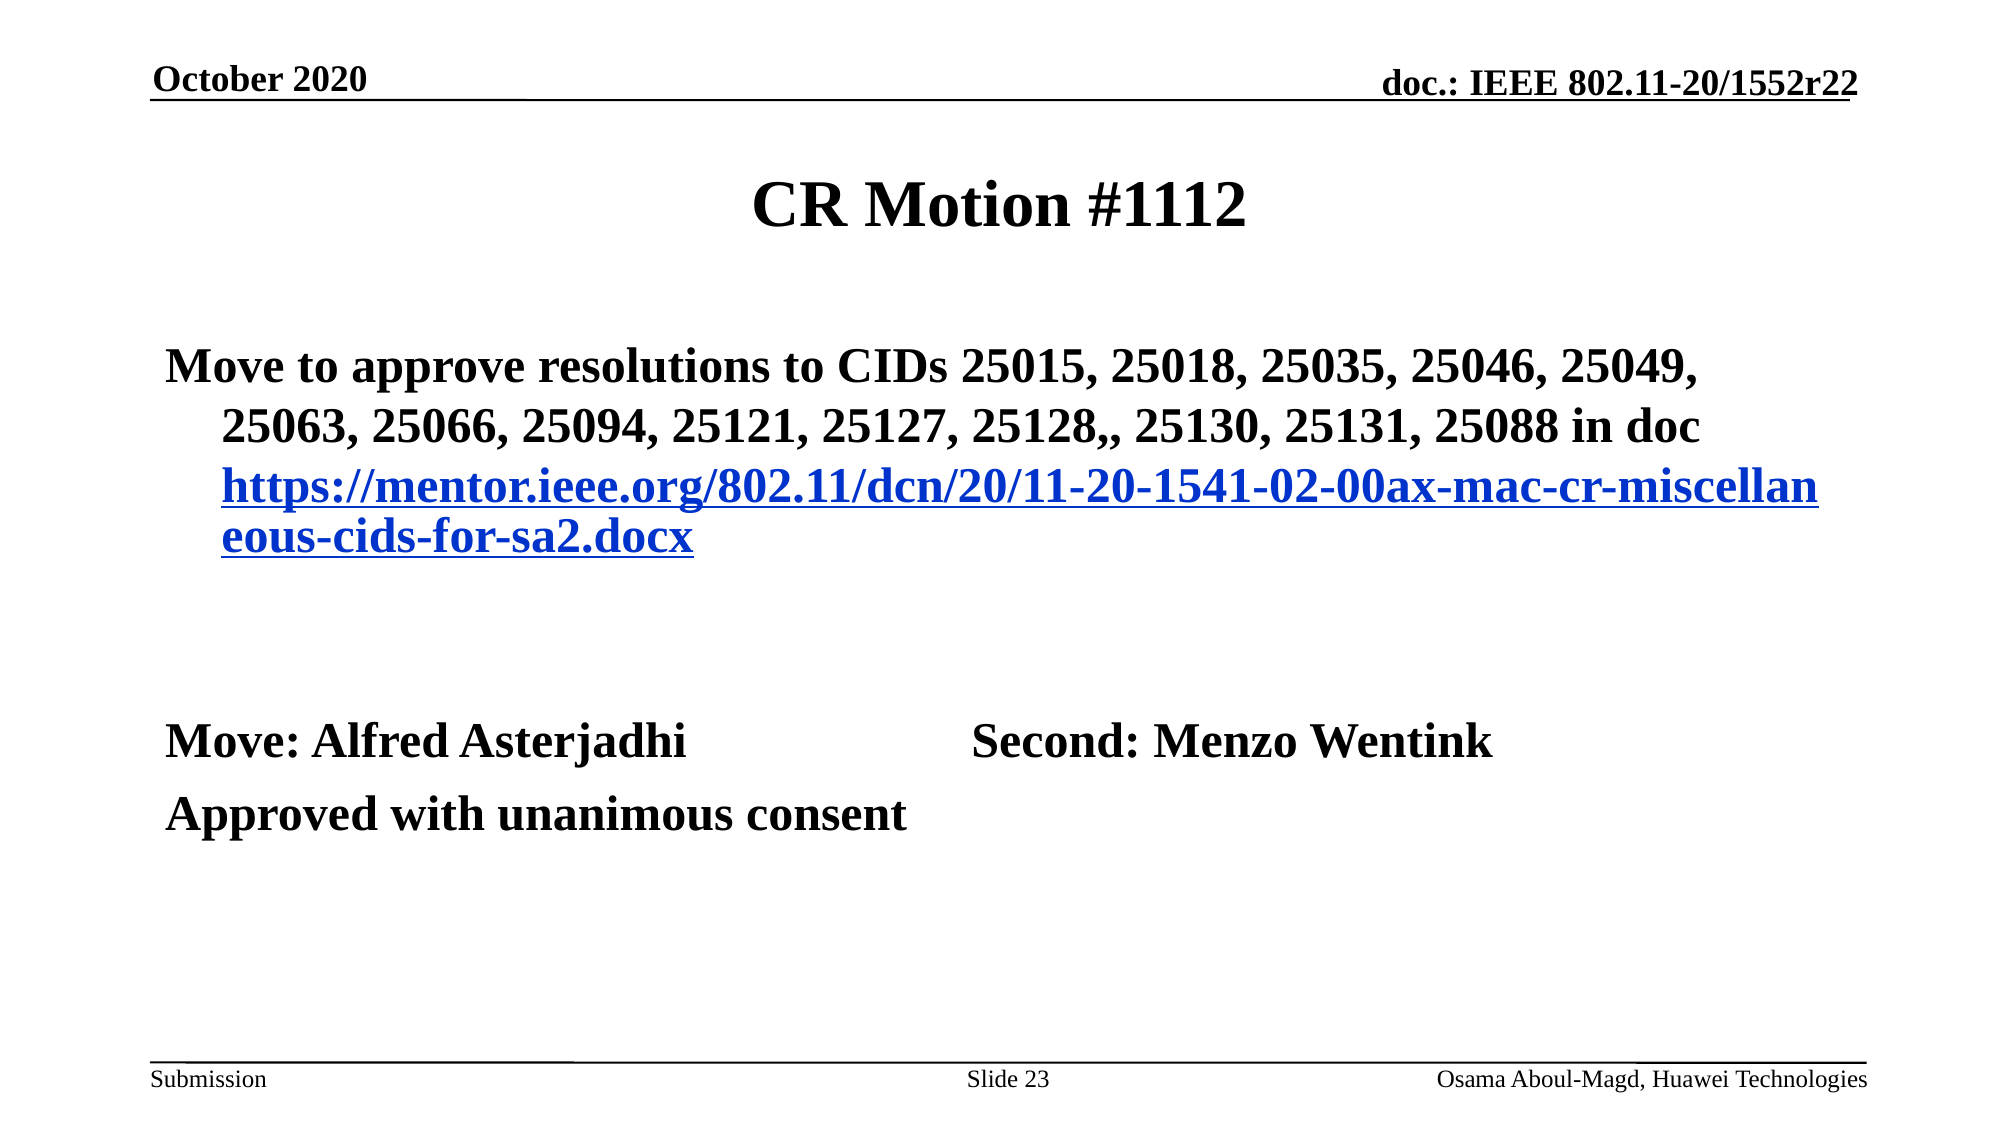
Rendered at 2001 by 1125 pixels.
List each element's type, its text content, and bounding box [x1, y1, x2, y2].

footer Osama Aboul-Magd, Huawei Technologies [1171, 1061, 1869, 1093]
title CR Motion #1112 [149, 112, 1850, 288]
list Move to approve resolutions to CIDs 25015, 25018, 25035, 25046, 25049, 25063, 25066, 25094, 25121, 25127, 25128,, 25130, 25131, 25088 in doc https://mentor.ieee.org/802.11/dcn/20/11-20-1541-02-00ax-mac-cr-miscellaneous-cids-for-sa2.docx Move: Alfred Asterjadhi Second: Menzo Wentink Approved with unanimous consent [149, 324, 1850, 1000]
slide_number Slide 23 [950, 1061, 1067, 1123]
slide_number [152, 54, 563, 100]
